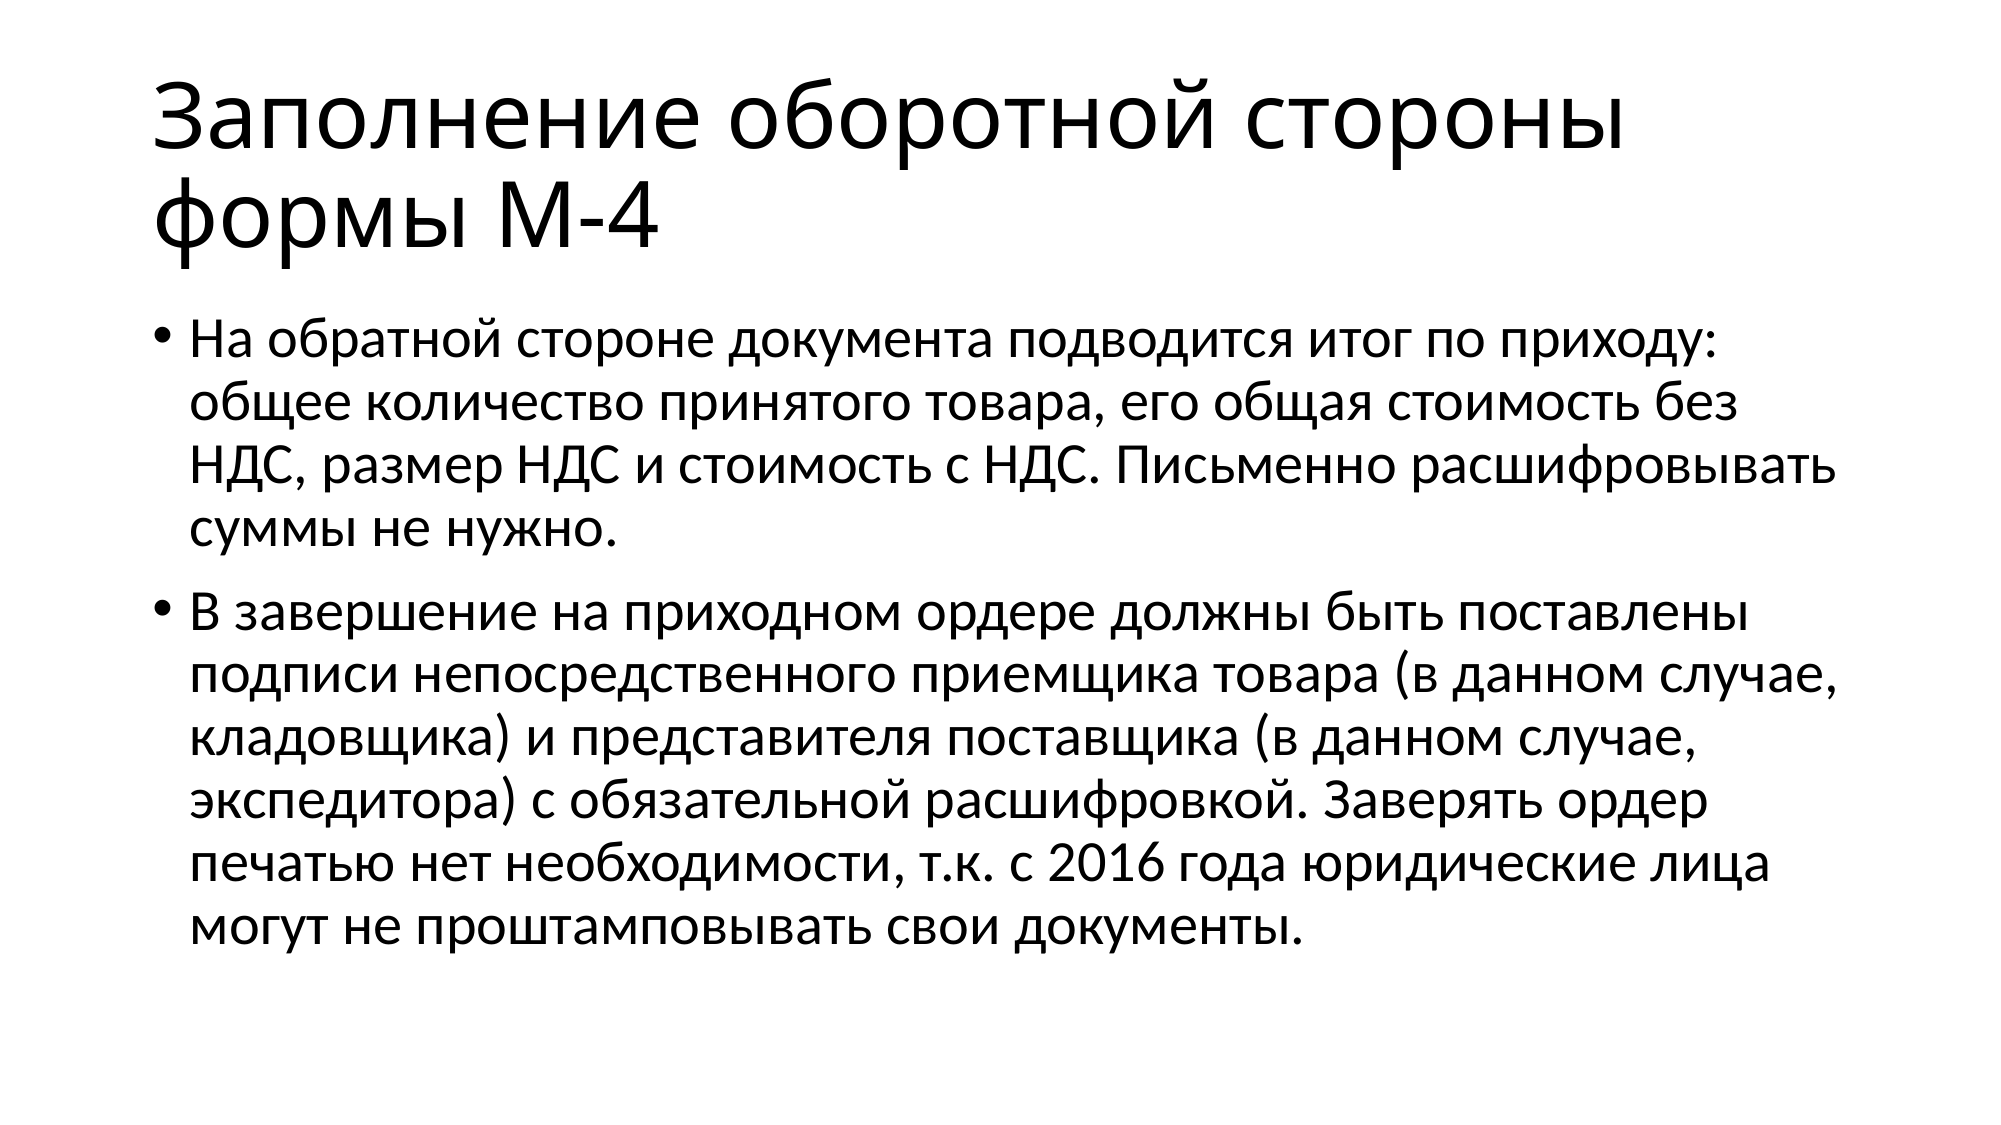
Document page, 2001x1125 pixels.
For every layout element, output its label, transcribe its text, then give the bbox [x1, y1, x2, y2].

list На обратной стороне документа подводится итог по приходу: общее количество принятого товара, его общая стоимость без НДС, размер НДС и стоимость с НДС. Письменно расшифровывать суммы не нужно. В завершение на приходном ордере должны быть поставлены подписи непосредственного приемщика товара (в данном случае, кладовщика) и представителя поставщика (в данном случае, экспедитора) с обязательной расшифровкой. Заверять ордер печатью нет необходимости, т.к. с 2016 года юридические лица могут не проштамповывать свои документы. [137, 299, 1863, 1014]
title Заполнение оборотной стороны формы М-4 [137, 59, 1863, 278]
